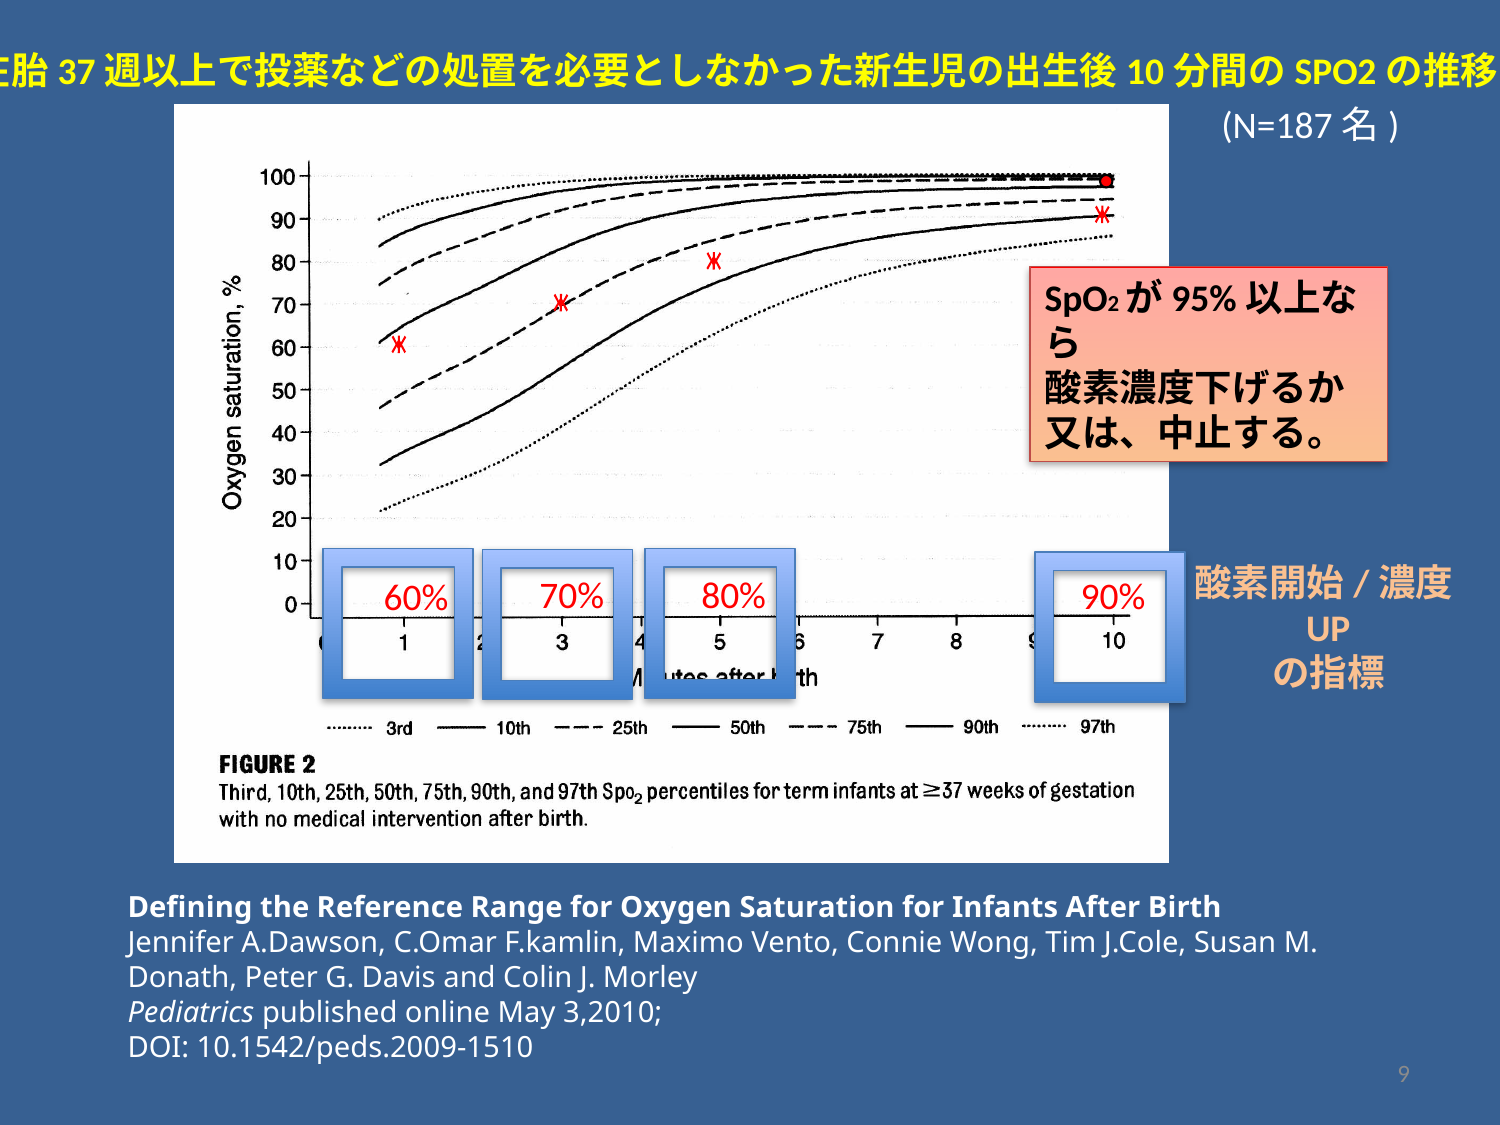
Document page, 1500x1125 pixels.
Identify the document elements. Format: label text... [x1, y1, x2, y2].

text_box SpO2が95%以上なら 酸素濃度下げるか 又は、中止する。 [1173, 266, 1388, 462]
text_box (N=187名) [1206, 93, 1415, 154]
slide_number 9 [1074, 1042, 1425, 1103]
title Defining the Reference Range for Oxygen Saturation for Infants After Birth Jennifer A.Dawson, C.Omar F.kamlin, Maximo Vento, Connie Wong, Tim J.Cole, Susan M. Donath, Peter G. Davis and Colin J. Morley Pediatrics published online May 3,2010; DOI: 10.1542/peds.2009-1510 [112, 862, 1388, 1089]
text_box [174, 104, 1169, 863]
text_box 酸素開始/濃度UP の指標 [1186, 551, 1487, 702]
text_box 在胎37週以上で投薬などの処置を必要としなかった新生児の出生後10分間のSPO2の推移 [0, 39, 1500, 99]
text_box [1173, 551, 1186, 703]
